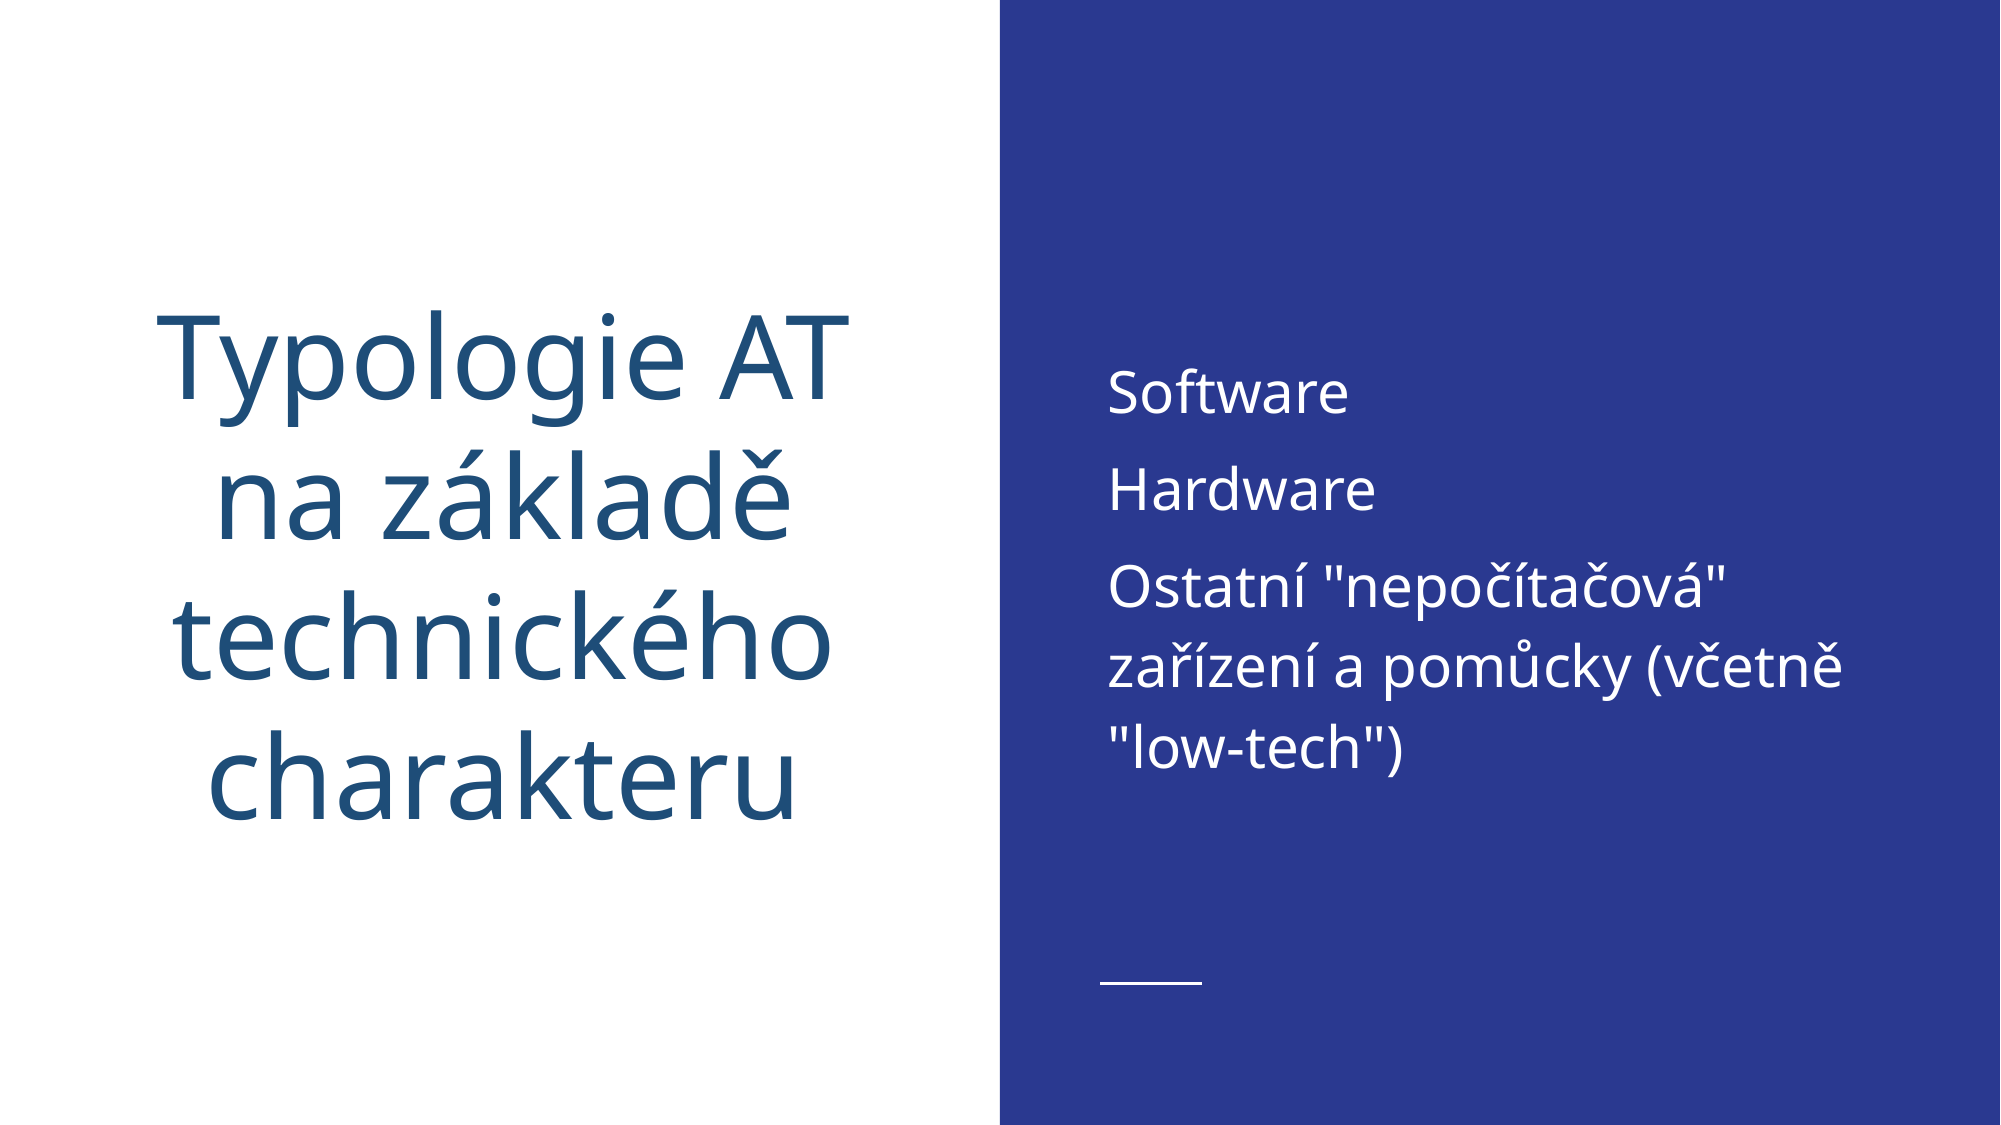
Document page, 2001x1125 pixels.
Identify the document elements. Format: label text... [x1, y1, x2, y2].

title Typologie AT na základě technického charakteru [61, 274, 947, 851]
list Software Hardware Ostatní "nepočítačová" zařízení a pomůcky (včetně "low-tech") [1080, 158, 1920, 967]
